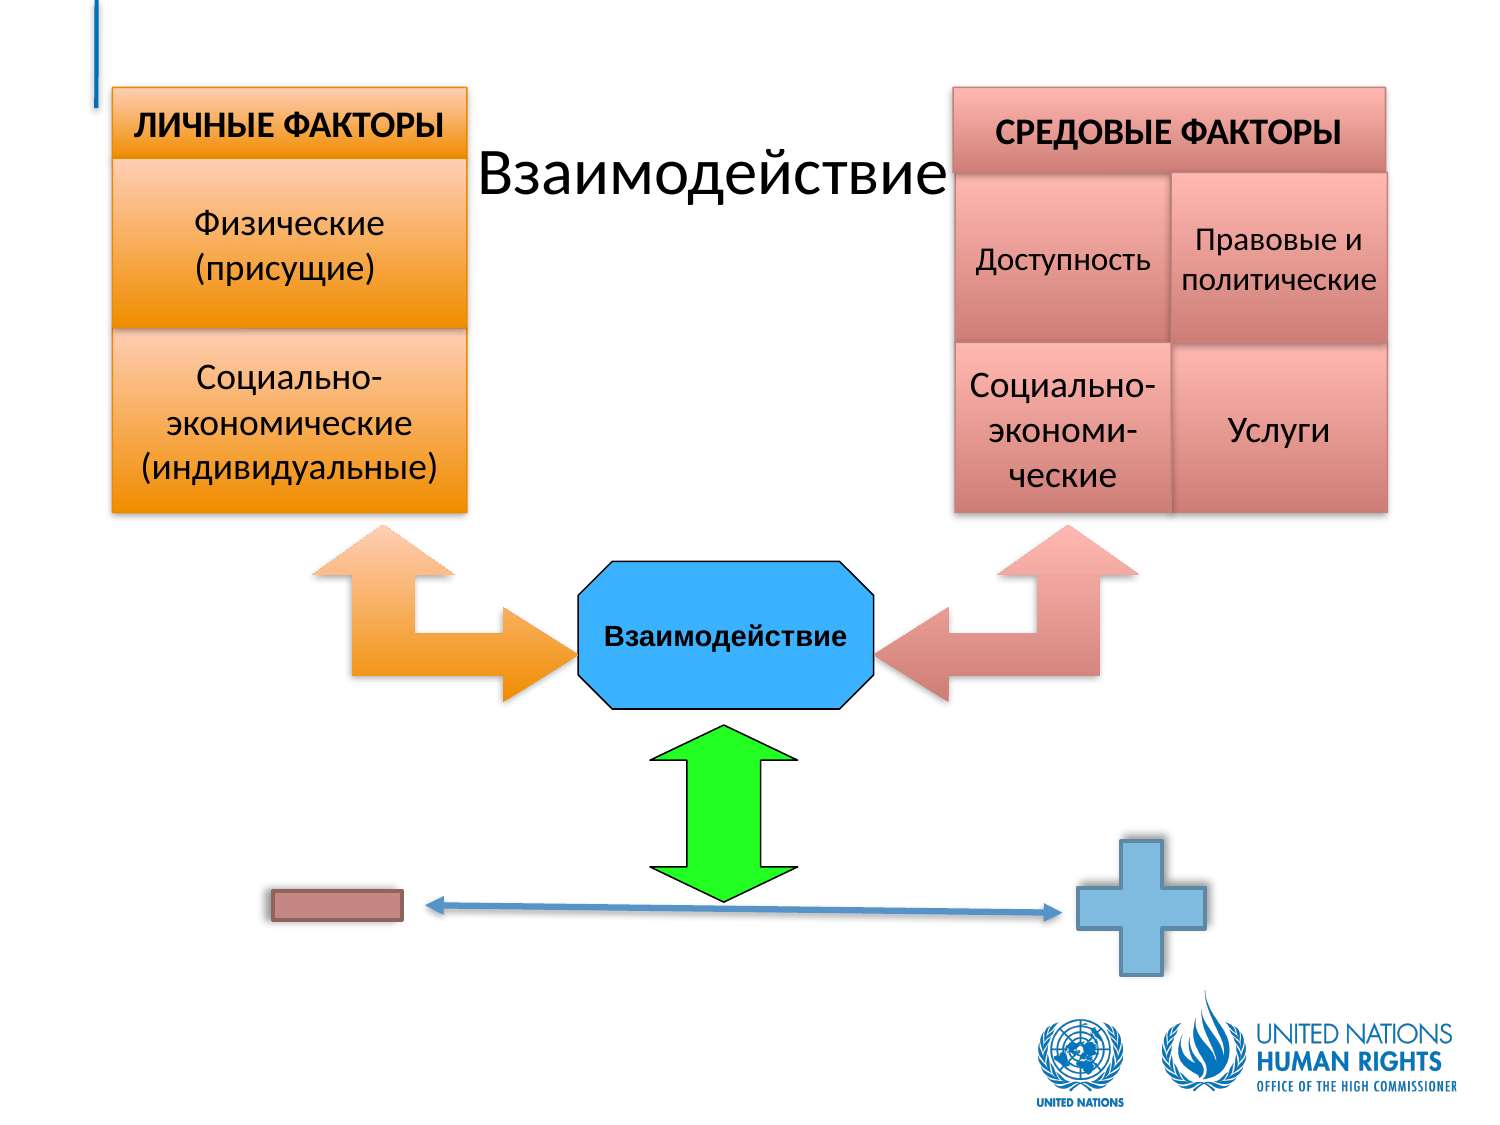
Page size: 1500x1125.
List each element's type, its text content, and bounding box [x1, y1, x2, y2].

text_box [873, 525, 1140, 703]
text_box [1076, 839, 1207, 977]
text_box [271, 889, 404, 922]
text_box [952, 87, 1388, 513]
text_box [112, 87, 468, 513]
text_box Взаимодействие [468, 85, 951, 260]
text_box [424, 896, 1063, 922]
text_box [312, 525, 579, 703]
text_box [649, 725, 798, 903]
text_box Взаимодействие [578, 561, 874, 710]
picture [1037, 990, 1457, 1107]
